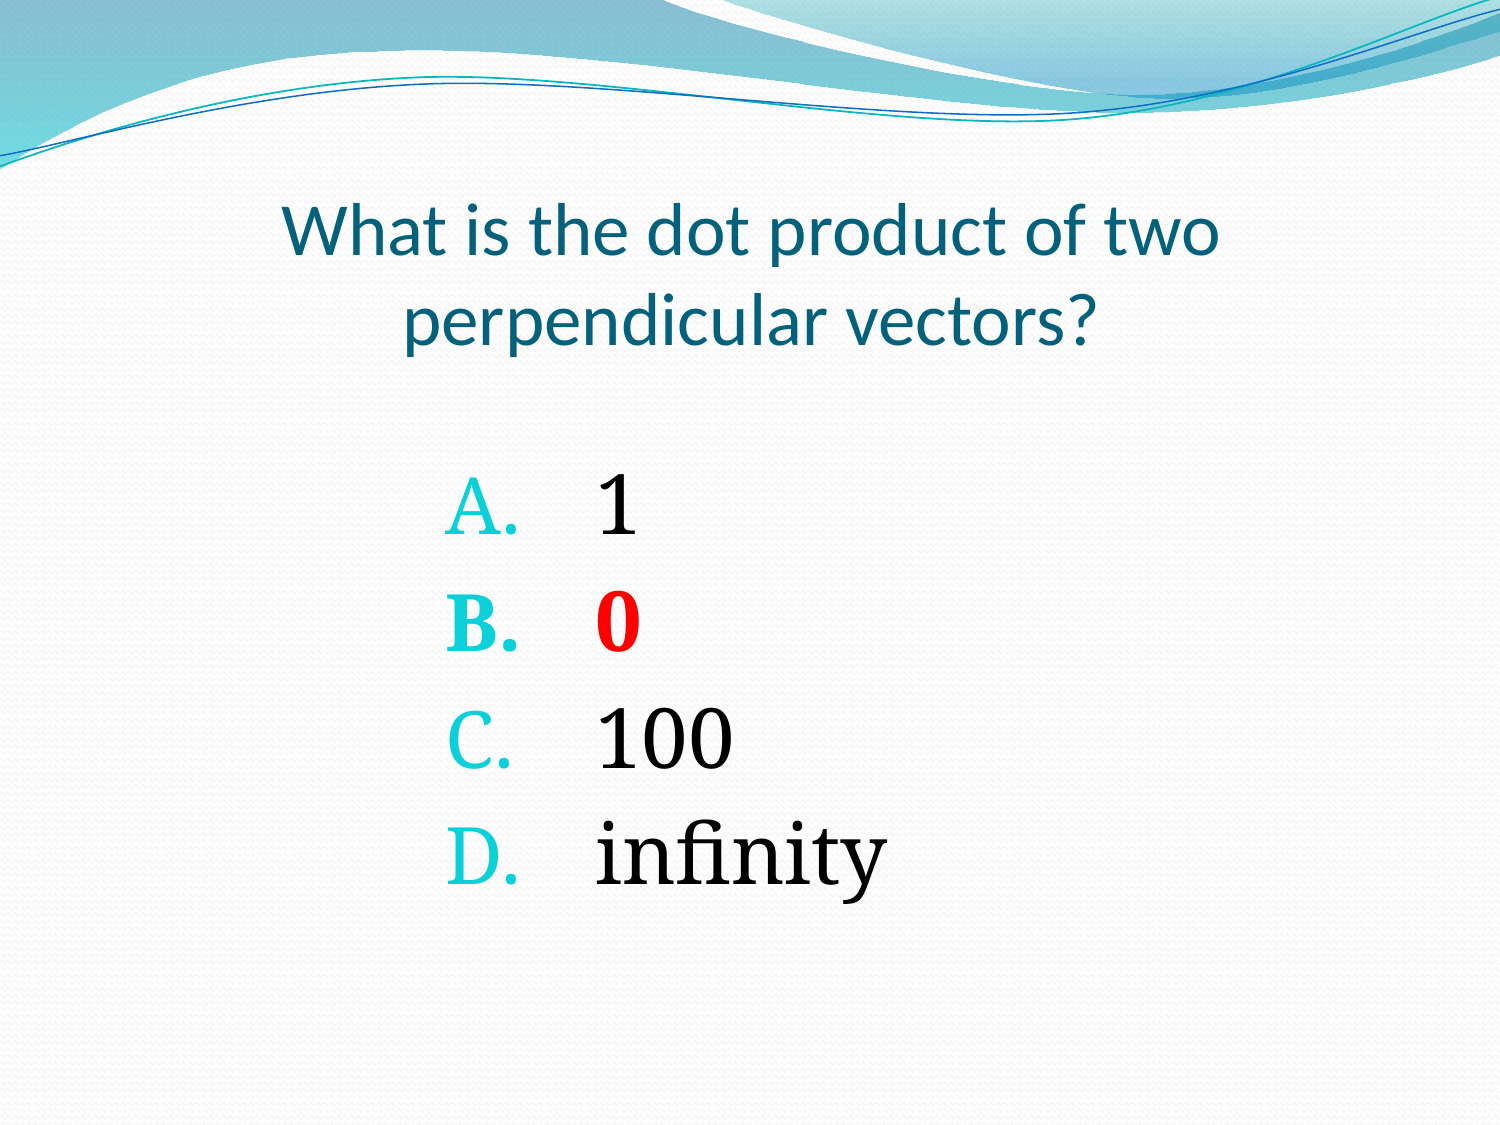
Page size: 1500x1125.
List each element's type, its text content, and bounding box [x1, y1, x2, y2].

list 1 0 100 infinity [431, 444, 1425, 1038]
title What is the dot product of two perpendicular vectors? [76, 172, 1427, 361]
